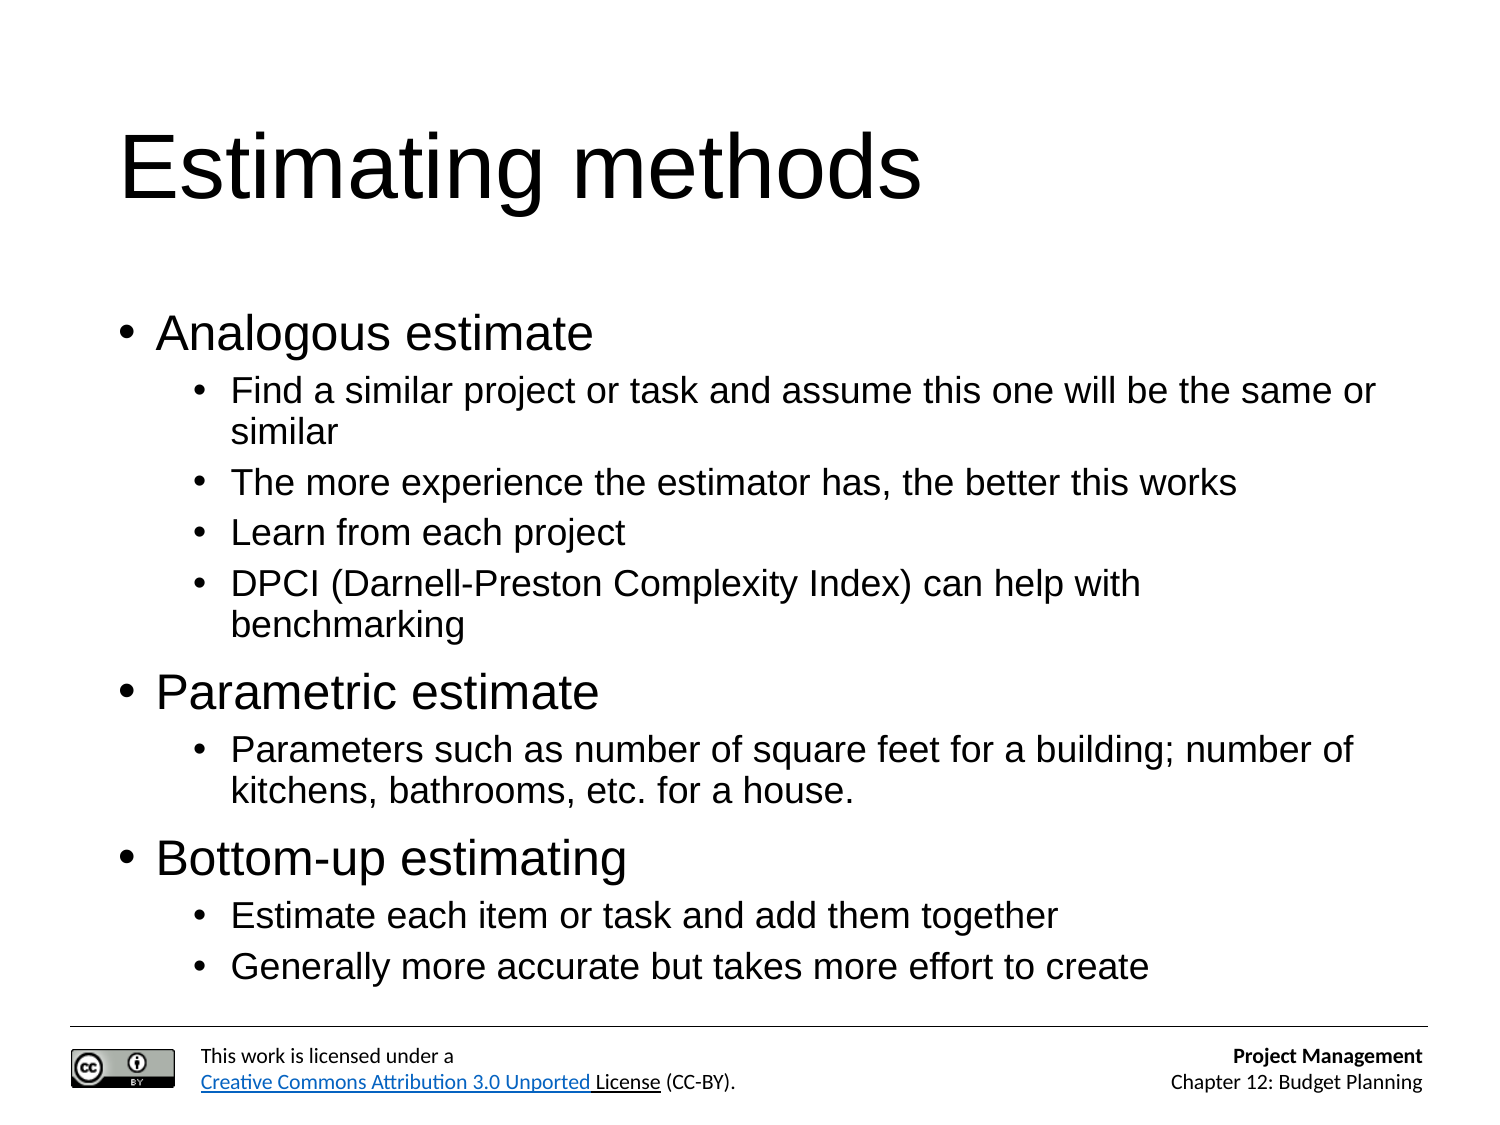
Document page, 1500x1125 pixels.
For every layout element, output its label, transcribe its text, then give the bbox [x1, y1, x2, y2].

list Analogous estimate Find a similar project or task and assume this one will be the same or similar The more experience the estimator has, the better this works Learn from each project DPCI (Darnell-Preston Complexity Index) can help with benchmarking Parametric estimate Parameters such as number of square feet for a building; number of kitchens, bathrooms, etc. for a house. Bottom-up estimating Estimate each item or task and add them together Generally more accurate but takes more effort to create [103, 299, 1397, 1014]
title Estimating methods [103, 59, 1397, 278]
picture [71, 1049, 175, 1088]
